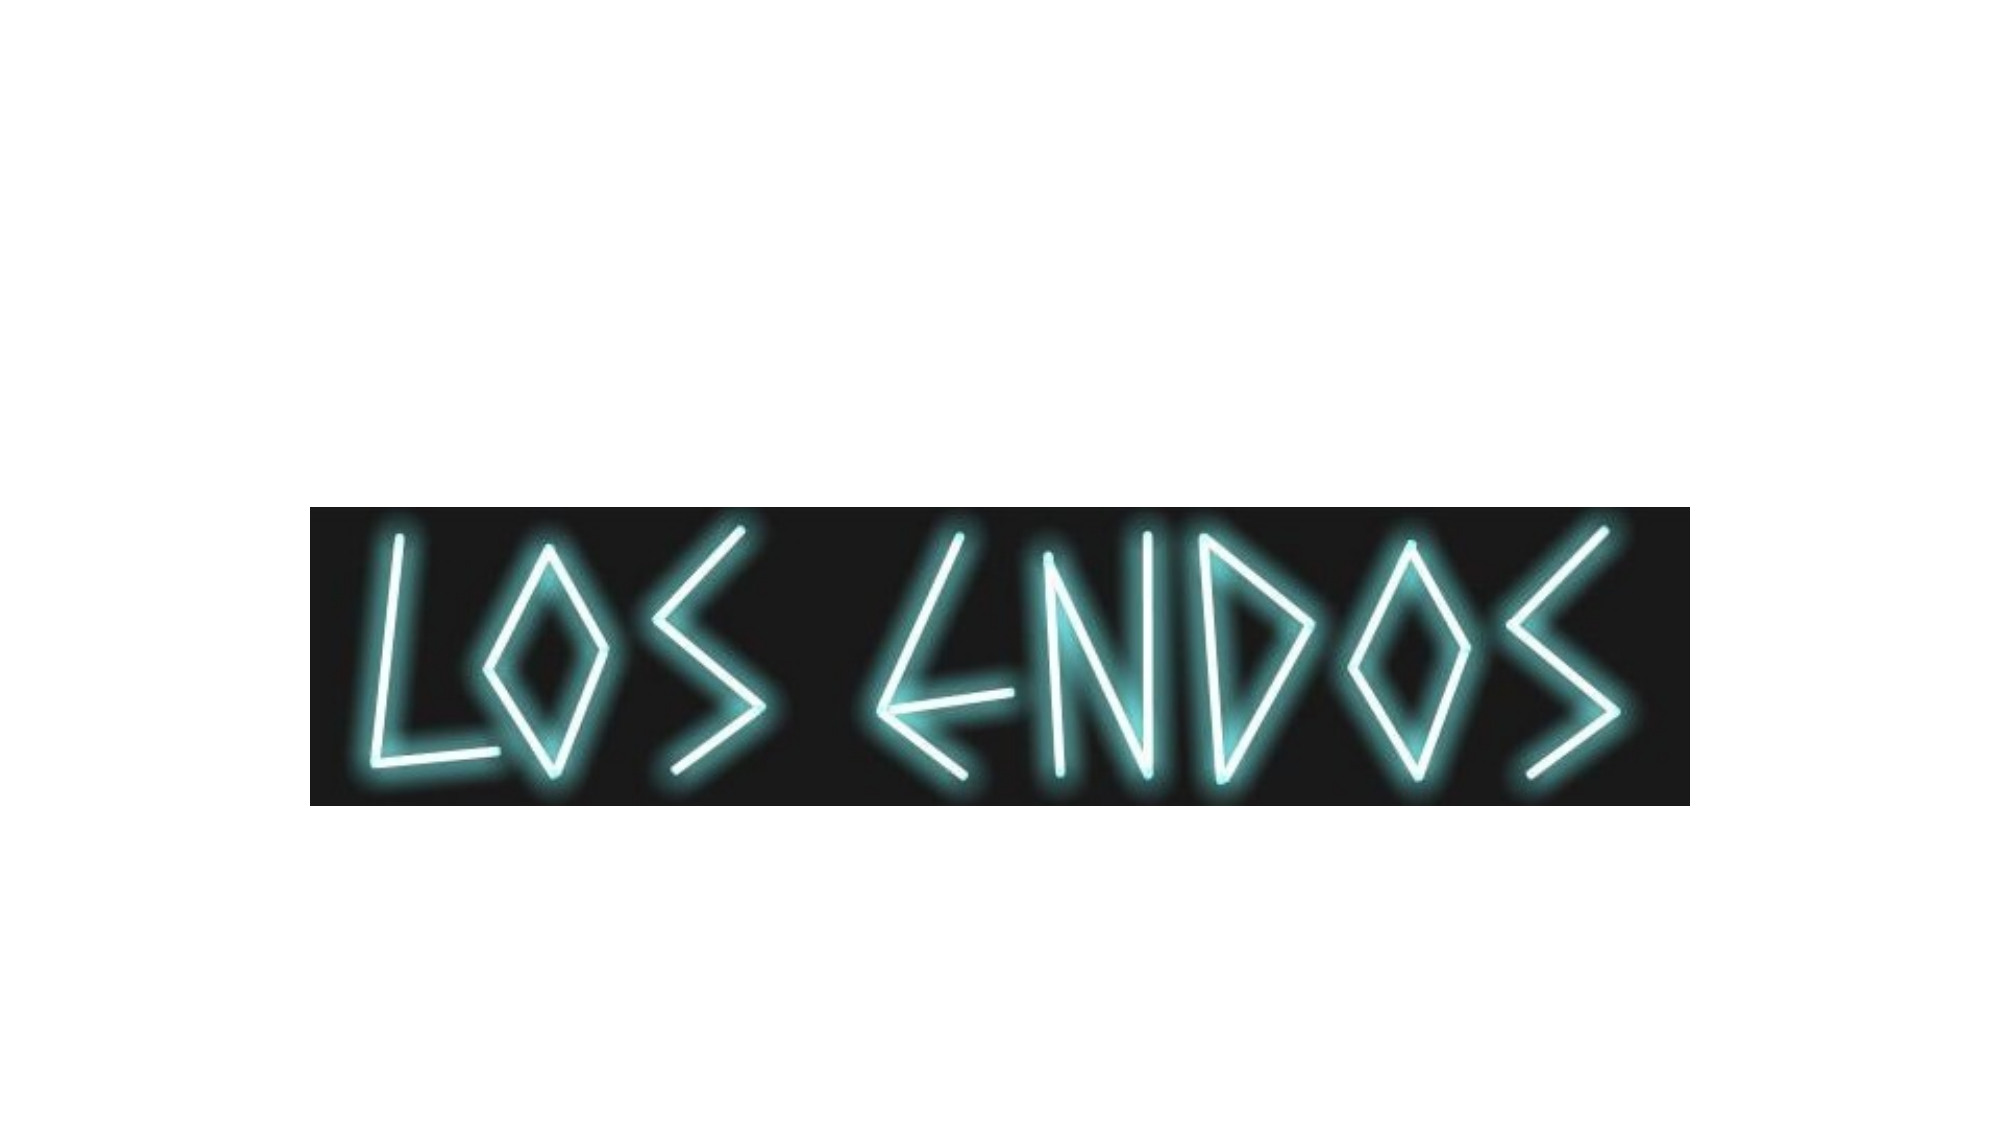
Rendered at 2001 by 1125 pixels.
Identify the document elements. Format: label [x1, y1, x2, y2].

list [310, 507, 1690, 806]
